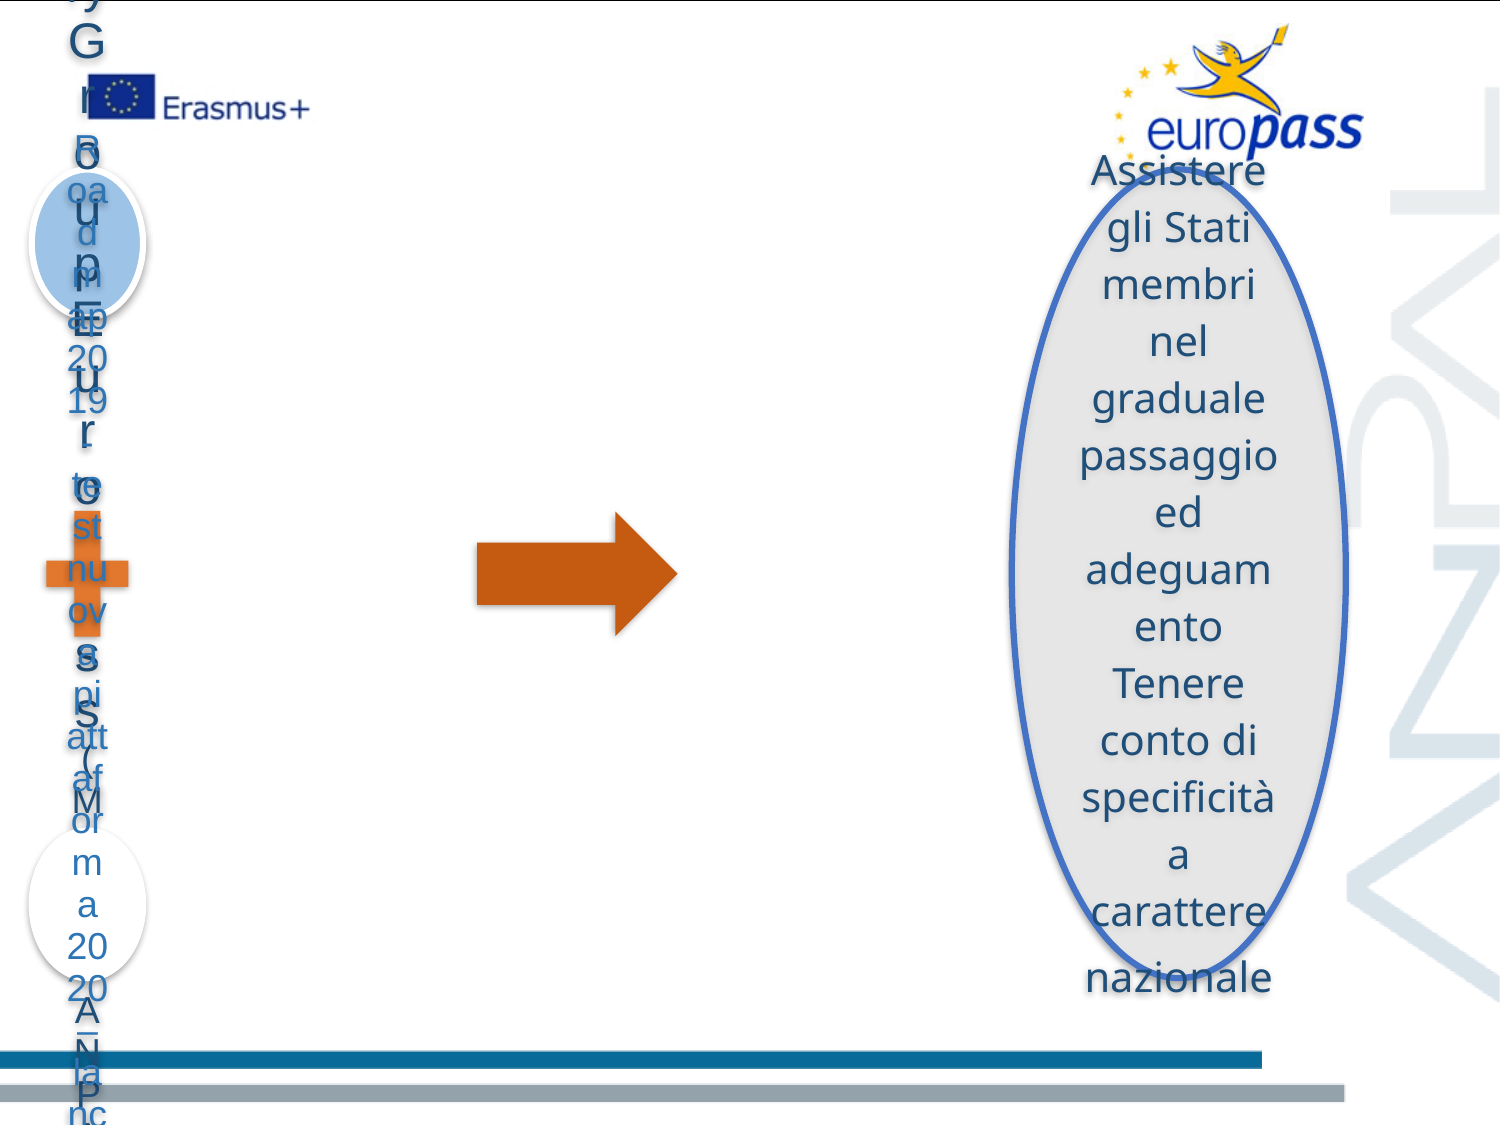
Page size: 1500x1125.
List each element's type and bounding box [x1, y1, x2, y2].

text_box [31, 169, 1347, 979]
picture [0, 1067, 96, 1125]
picture [0, 0, 1500, 1125]
picture [73, 1109, 82, 1125]
picture [86, 1075, 96, 1081]
picture [83, 1084, 95, 1094]
